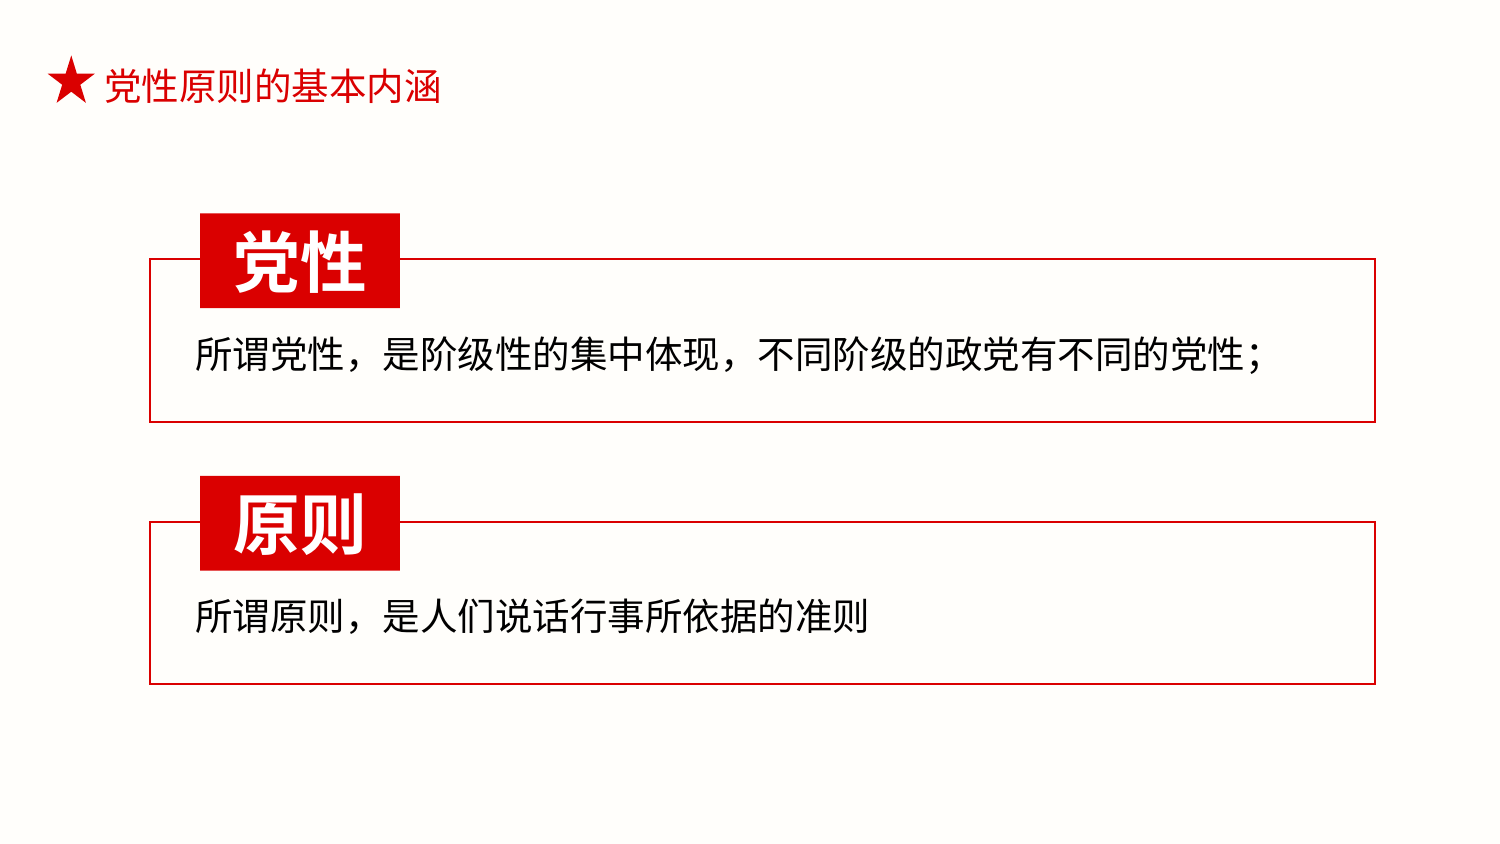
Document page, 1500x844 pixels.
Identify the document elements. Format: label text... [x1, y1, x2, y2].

text_box [149, 521, 1376, 685]
text_box [149, 258, 1376, 423]
text_box 党性 [200, 213, 400, 309]
text_box 原则 [200, 475, 400, 571]
